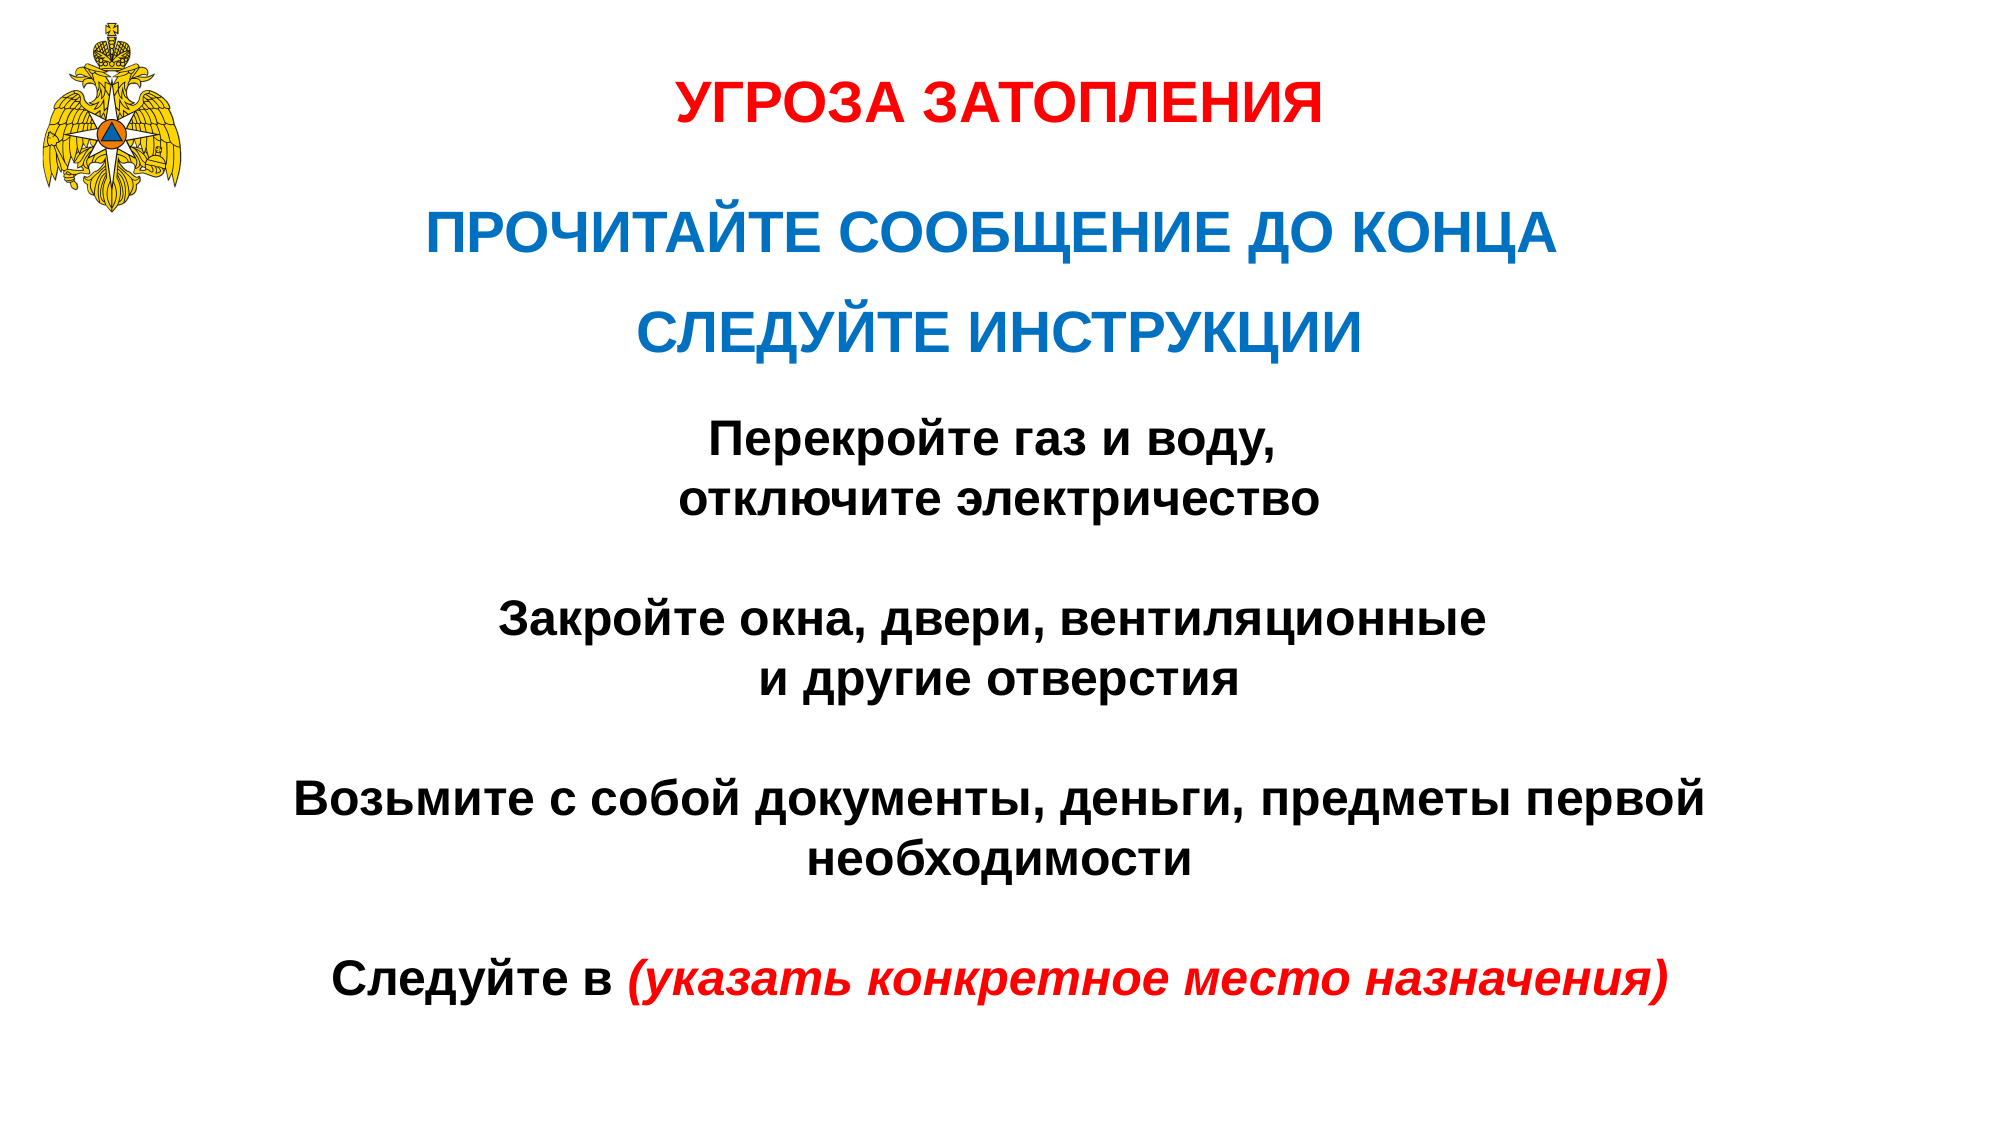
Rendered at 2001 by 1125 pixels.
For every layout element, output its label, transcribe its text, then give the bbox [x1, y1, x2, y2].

picture [0, 0, 278, 232]
text_box Перекройте газ и воду, отключите электричество Закройте окна, двери, вентиляционные и другие отверстия Возьмите с собой документы, деньги, предметы первой необходимости Следуйте в (указать конкретное место назначения) [121, 338, 1879, 1073]
text_box УГРОЗА ЗАТОПЛЕНИЯ ПРОЧИТАЙТЕ СООБЩЕНИЕ ДО КОНЦА СЛЕДУЙТЕ ИНСТРУКЦИИ [185, 56, 1815, 338]
